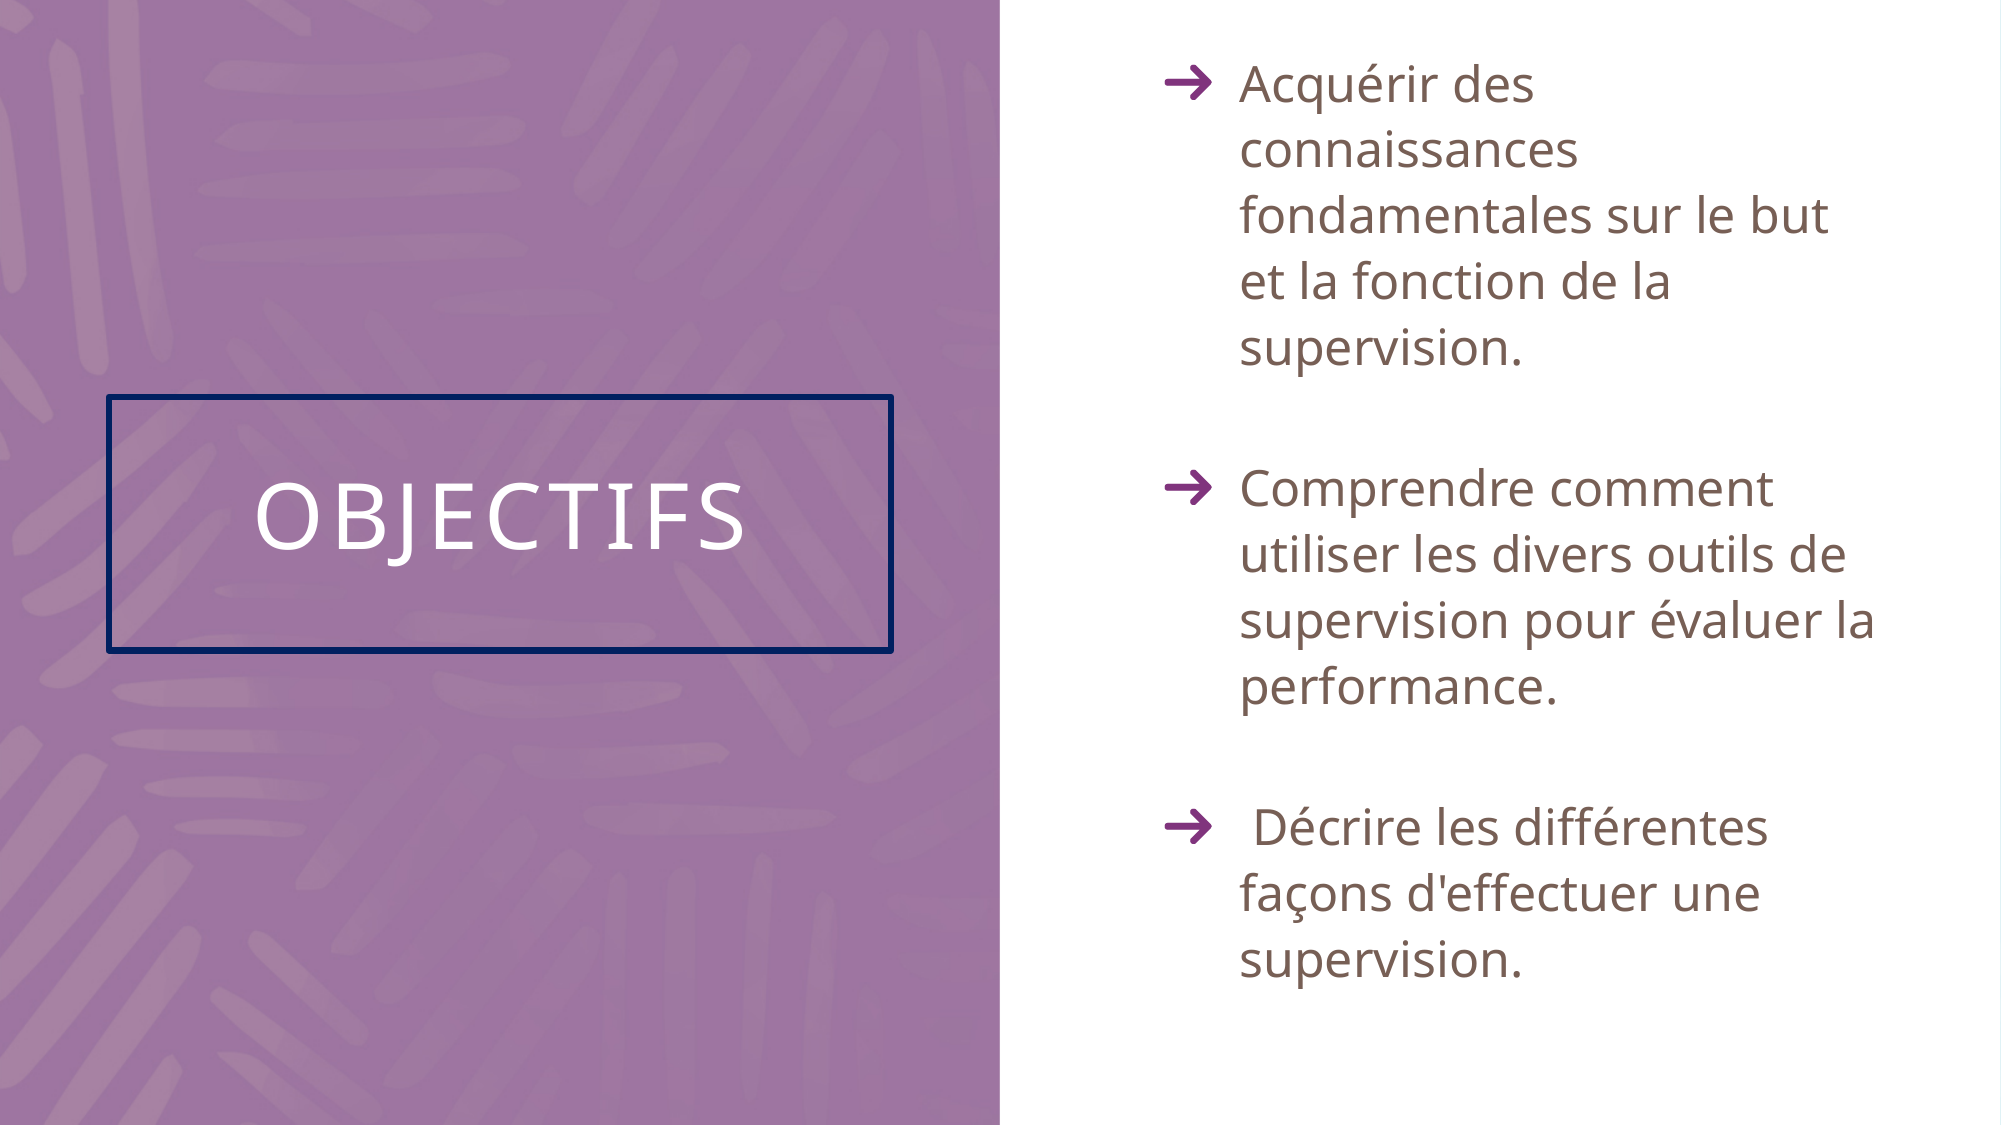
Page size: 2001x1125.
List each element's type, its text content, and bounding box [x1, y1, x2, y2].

title Objectifs [108, 396, 892, 651]
list Acquérir des connaissances fondamentales sur le but et la fonction de la supervision. Comprendre comment utiliser les divers outils de supervision pour évaluer la performance. Décrire les différentes façons d'effectuer une supervision. [1156, 172, 1892, 1002]
picture [0, 0, 2001, 1125]
